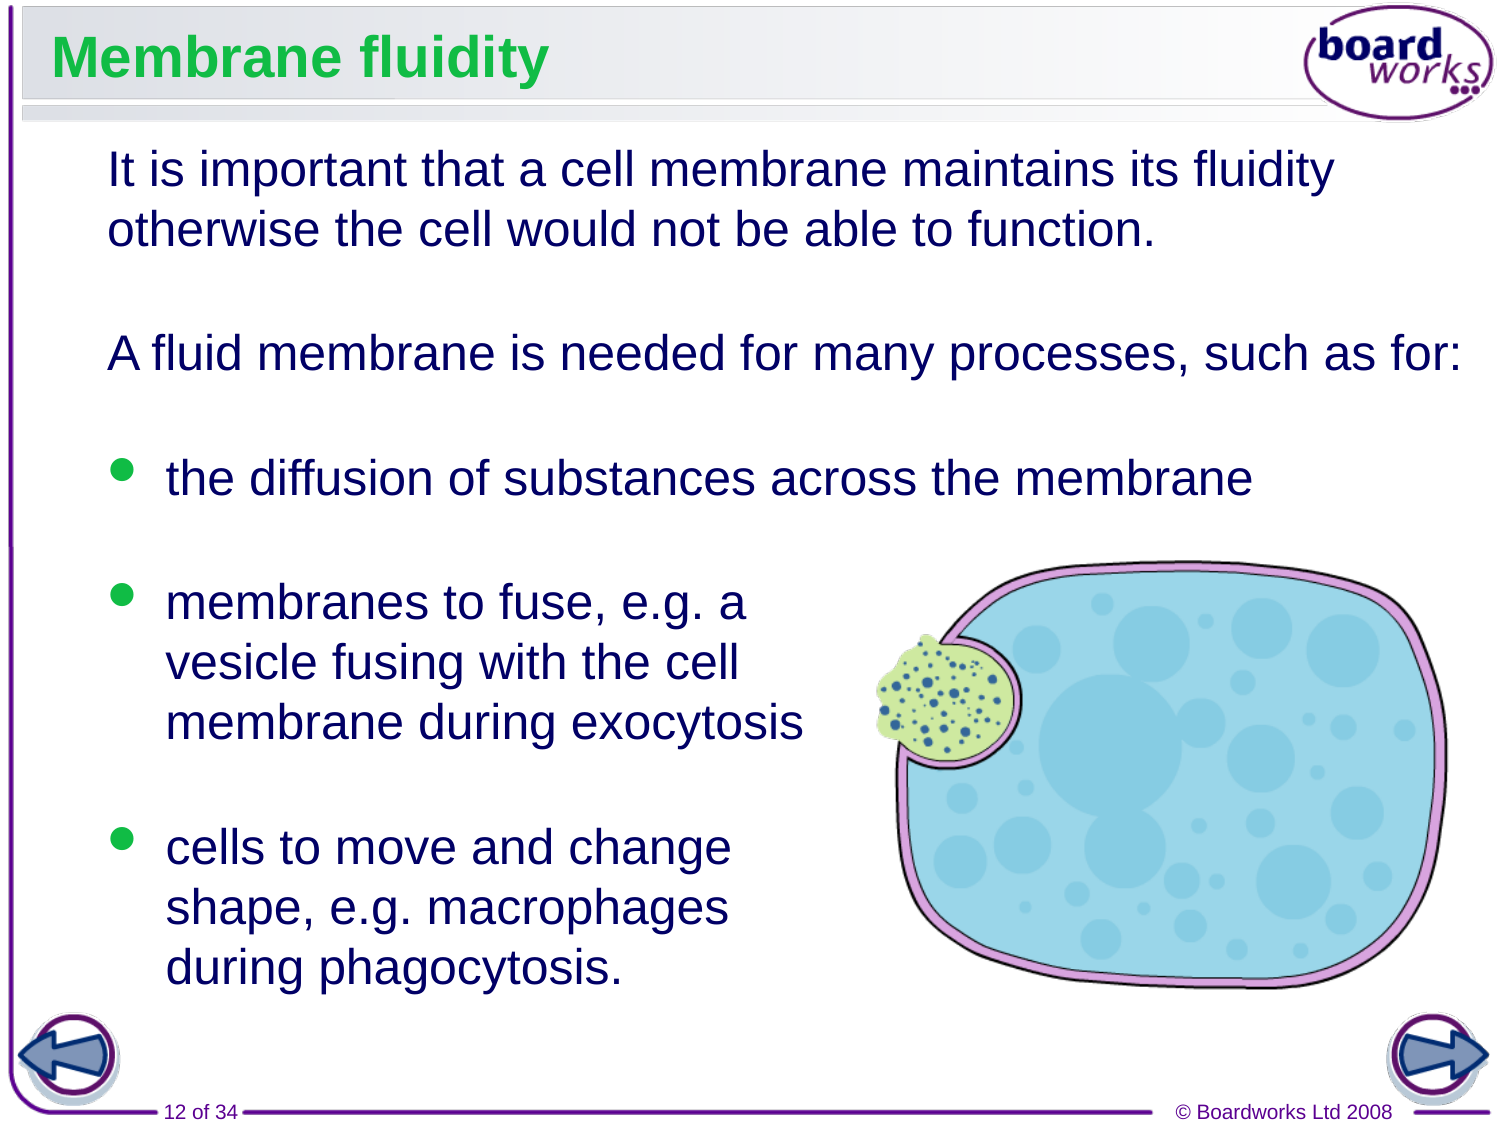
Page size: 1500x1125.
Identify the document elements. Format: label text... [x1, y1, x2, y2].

text_box the diffusion of substances across the membrane [92, 437, 1422, 513]
text_box It is important that a cell membrane maintains its fluidity otherwise the cell would not be able to function. [92, 128, 1500, 264]
picture [0, 0, 1500, 1125]
title Membrane fluidity [36, 8, 1225, 99]
text_box A fluid membrane is needed for many processes, such as for: [92, 312, 1500, 388]
text_box cells to move and change shape, e.g. macrophages during phagocytosis. [92, 806, 867, 1002]
text_box membranes to fuse, e.g. a vesicle fusing with the cell membrane during exocytosis [92, 562, 853, 757]
